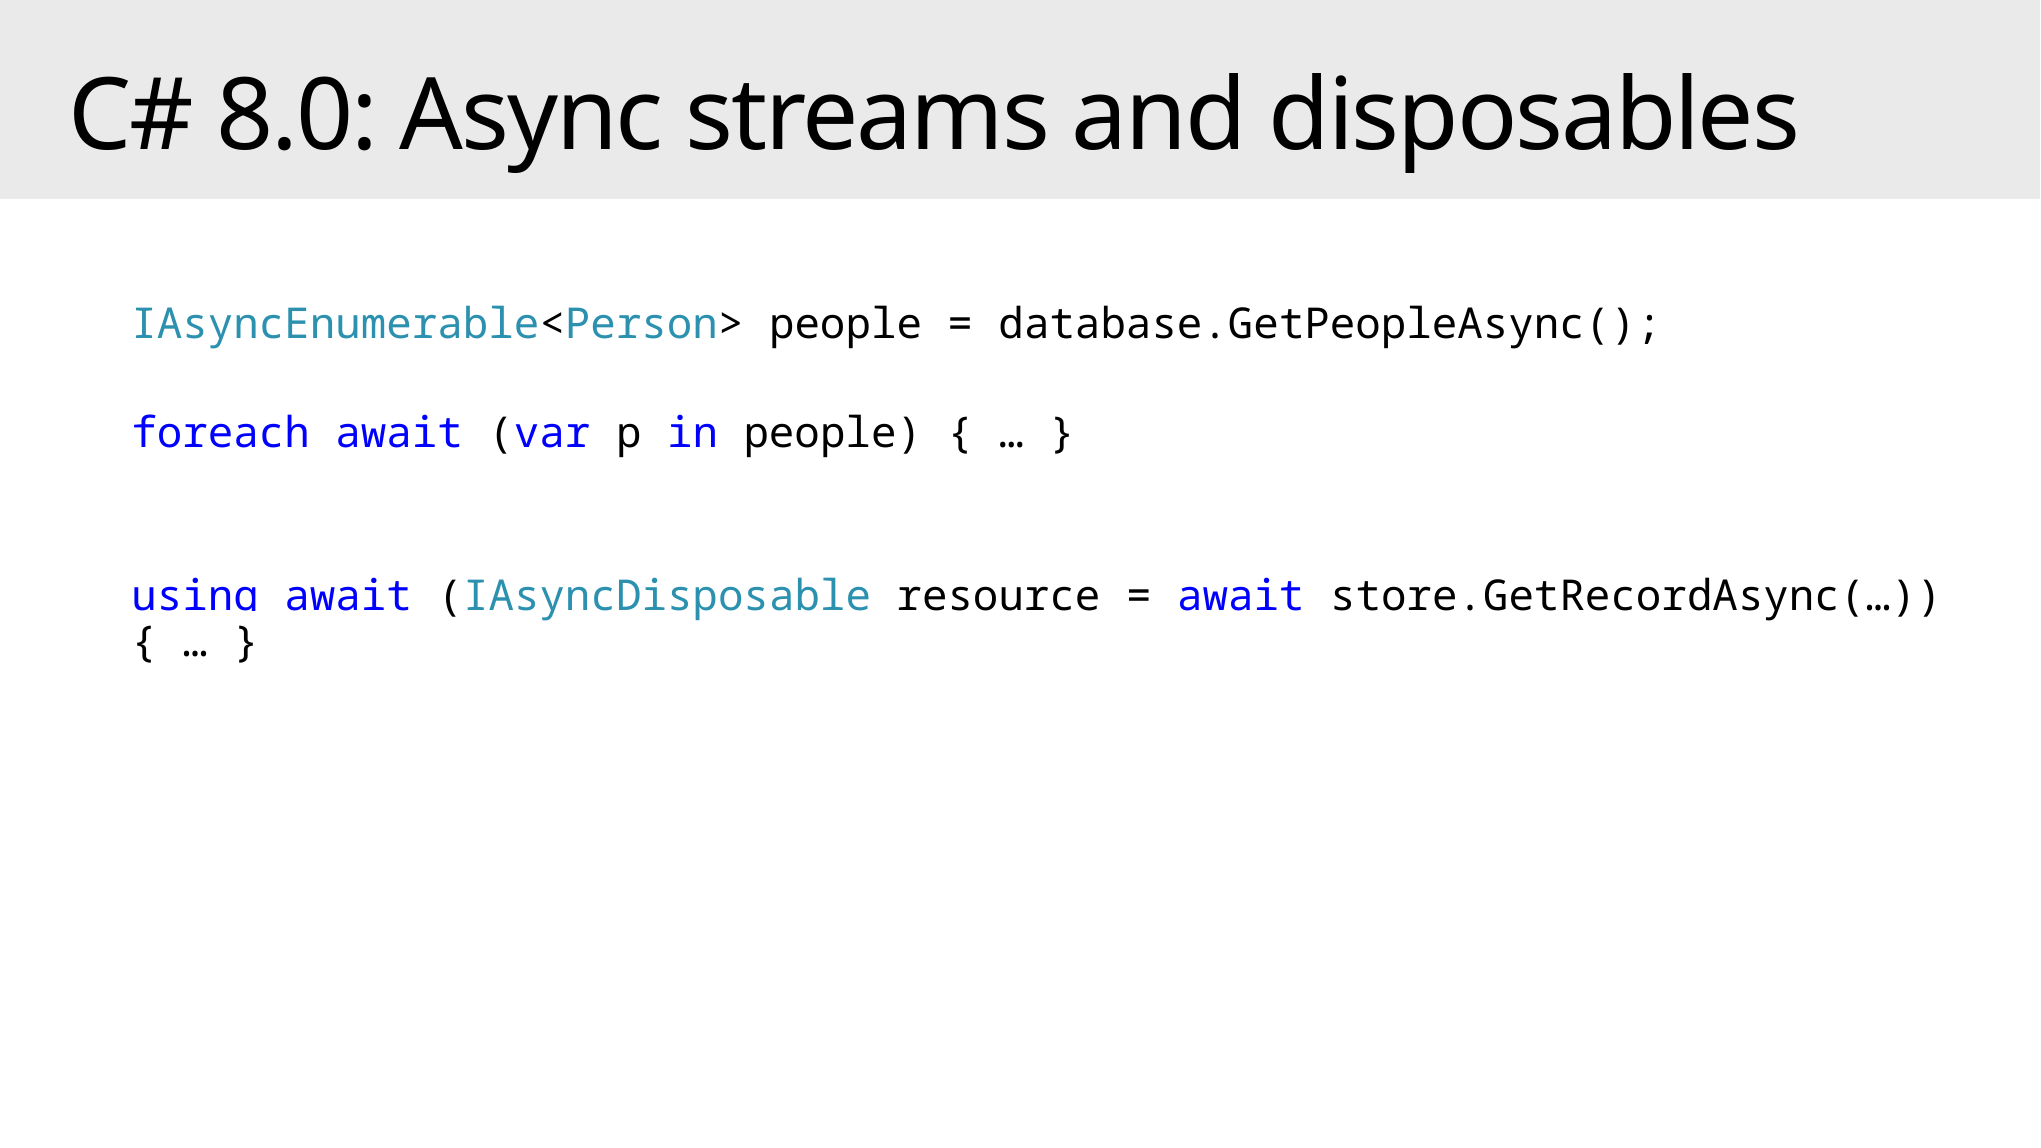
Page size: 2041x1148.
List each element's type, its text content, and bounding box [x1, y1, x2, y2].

title C# 8.0: Async streams and disposables [45, 48, 2020, 199]
list IAsyncEnumerable<Person> people = database.GetPeopleAsync(); foreach await (var p in people) { … } using await (IAsyncDisposable resource = await store.GetRecordAsync(…)) { … } [107, 286, 1995, 863]
